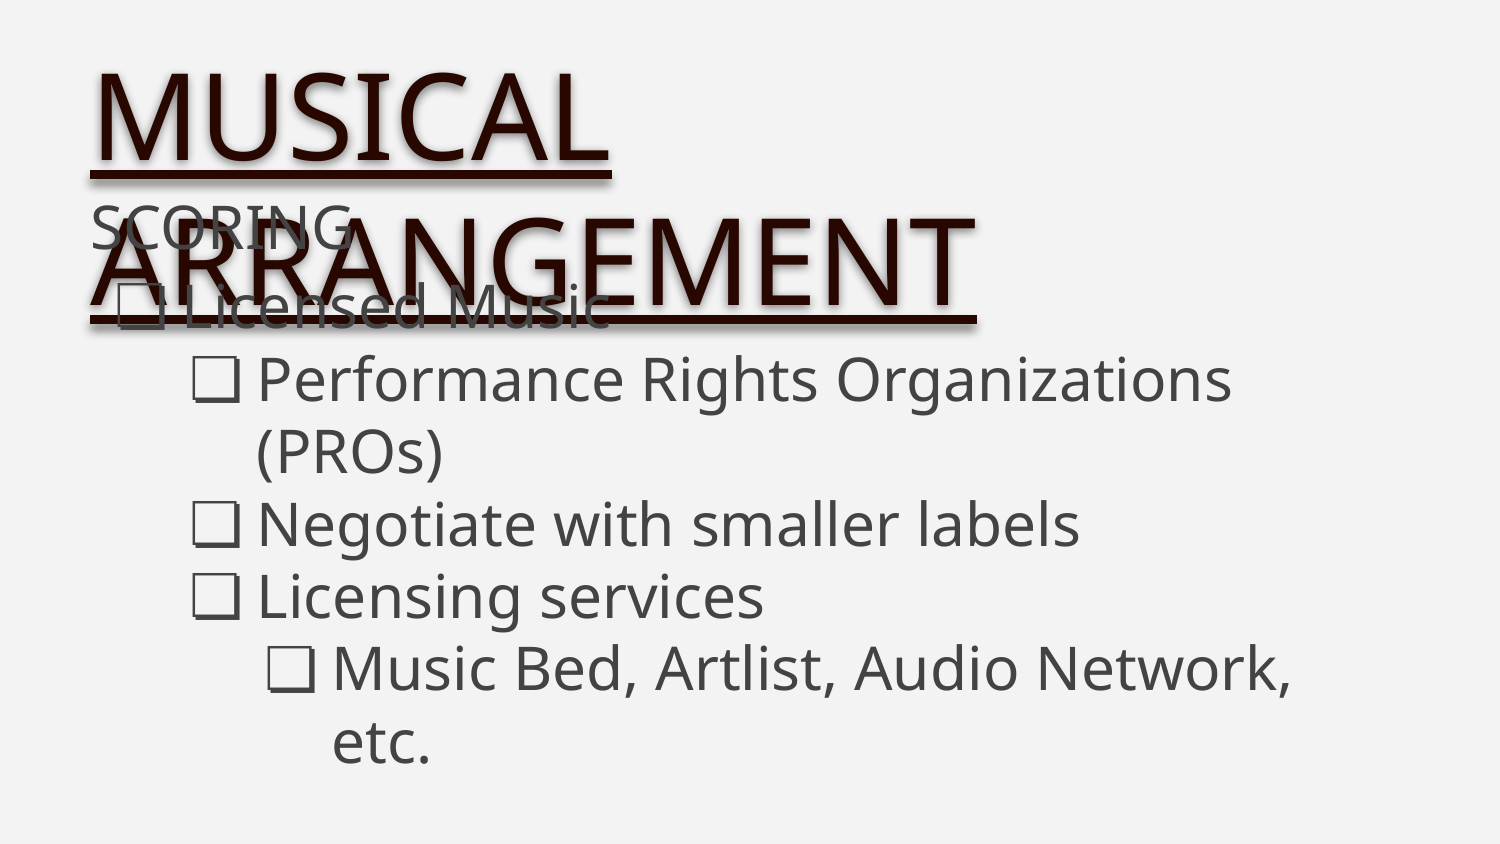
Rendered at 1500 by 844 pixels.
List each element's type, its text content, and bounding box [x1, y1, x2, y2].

text_box MUSICAL ARRANGEMENT [75, 24, 1425, 174]
text_box Licensed Music Performance Rights Organizations (PROs) Negotiate with smaller labels Licensing services Music Bed, Artlist, Audio Network, etc. [91, 253, 1425, 844]
text_box SCORING [75, 174, 1425, 247]
